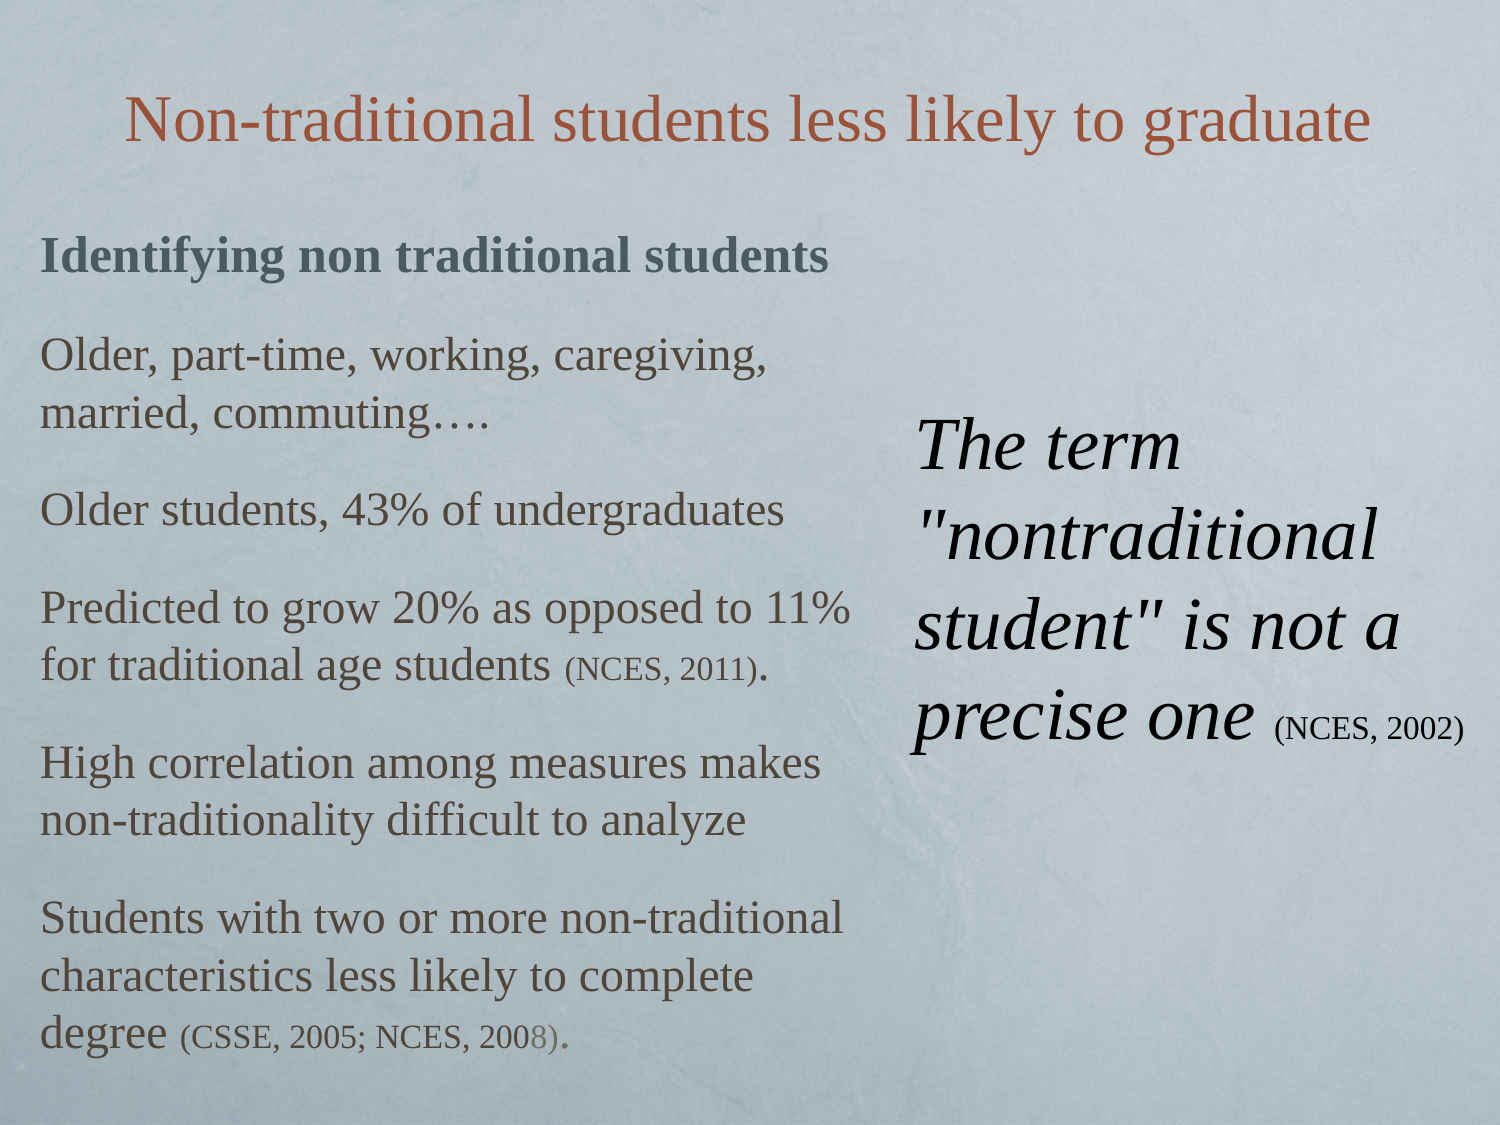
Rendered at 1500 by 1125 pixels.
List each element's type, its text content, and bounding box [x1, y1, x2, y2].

text_box The term "nontraditional student" is not a precise one (NCES, 2002) [899, 387, 1500, 763]
list Identifying non traditional students Older, part-time, working, caregiving, married, commuting…. Older students, 43% of undergraduates Predicted to grow 20% as opposed to 11% for traditional age students (NCES, 2011). High correlation among measures makes non-traditionality difficult to analyze Students with two or more non-traditional characteristics less likely to complete degree (CSSE, 2005; NCES, 2008). [24, 212, 875, 1100]
title Non-traditional students less likely to graduate [75, 24, 1425, 163]
